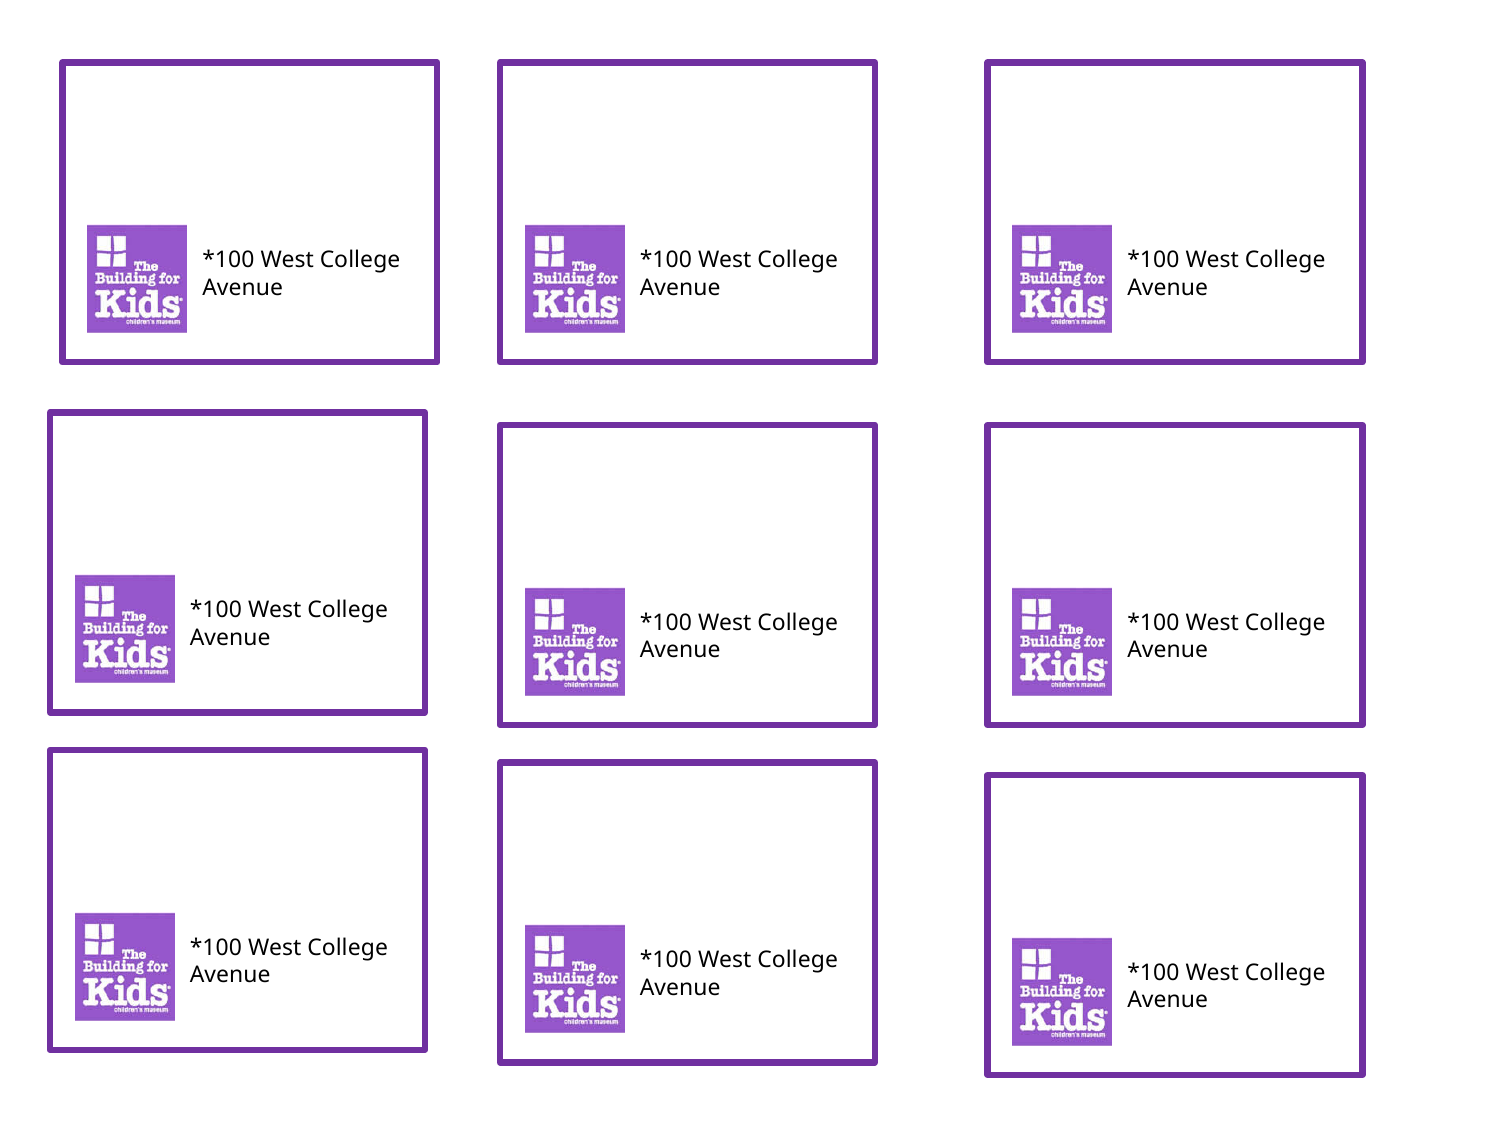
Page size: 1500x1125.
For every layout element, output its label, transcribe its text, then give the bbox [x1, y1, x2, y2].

text_box *100 West College Avenue [624, 237, 875, 348]
text_box [985, 423, 1364, 727]
picture [74, 574, 175, 684]
text_box [985, 773, 1364, 1077]
text_box *100 West College Avenue [1112, 599, 1363, 710]
text_box [498, 760, 877, 1064]
picture [524, 224, 625, 334]
text_box *100 West College Avenue [174, 587, 425, 697]
picture [1012, 937, 1112, 1046]
text_box *100 West College Avenue [624, 937, 875, 1047]
text_box [60, 60, 439, 364]
text_box *100 West College Avenue [1112, 237, 1363, 348]
picture [87, 224, 187, 334]
text_box [985, 60, 1364, 364]
picture [74, 912, 175, 1021]
text_box *100 West College Avenue [624, 599, 875, 710]
text_box [48, 748, 427, 1052]
picture [1012, 587, 1112, 696]
text_box *100 West College Avenue [174, 924, 425, 1035]
picture [524, 924, 625, 1034]
text_box [48, 410, 427, 714]
picture [1012, 224, 1112, 334]
picture [524, 587, 625, 696]
text_box *100 West College Avenue [187, 237, 438, 348]
text_box *100 West College Avenue [1112, 949, 1363, 1060]
text_box [498, 423, 877, 727]
text_box [498, 60, 877, 364]
